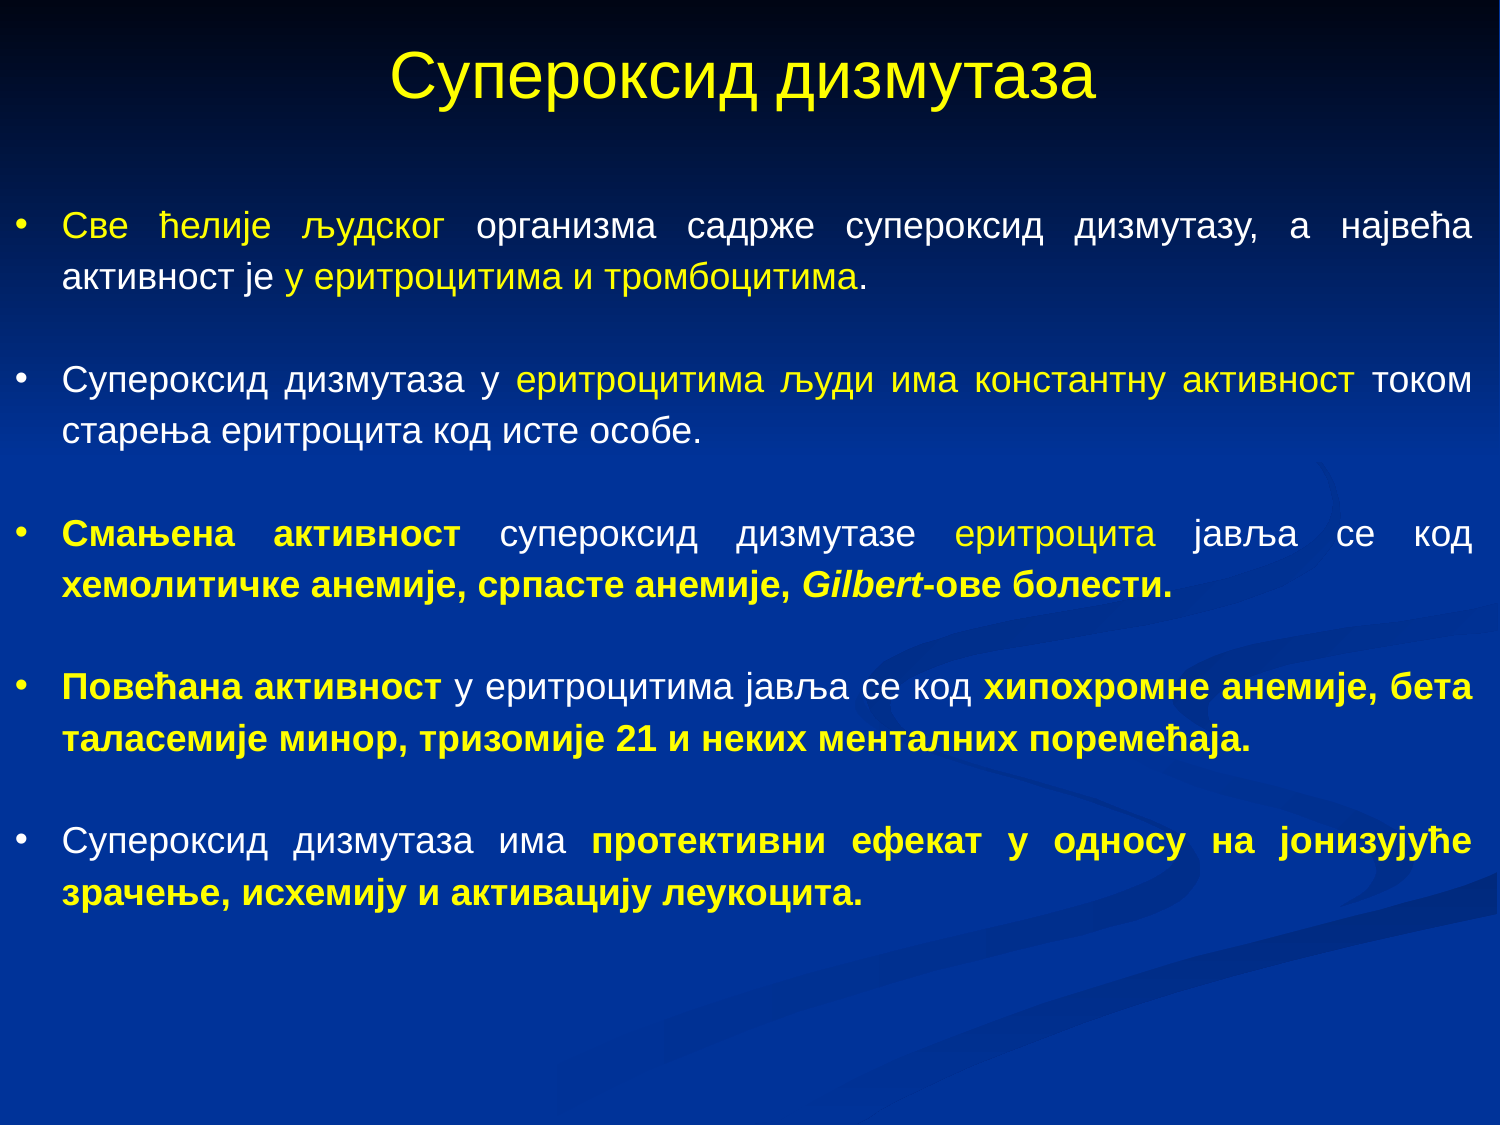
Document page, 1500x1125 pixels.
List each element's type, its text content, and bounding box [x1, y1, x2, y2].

text_box Супероксид дизмутаза [374, 24, 1125, 120]
text_box Све ћелије људског организма садрже супероксид дизмутазу, а највећа активност је у еритроцитима и тромбоцитима. Супероксид дизмутаза у еритроцитима људи има константну активност током старења еритроцита код исте особе. Смањена активност супероксид дизмутазе еритроцита јавља се код хемолитичке анемије, српасте анемије, Gilbert-ове болести. Повећана активност у еритроцитима јавља се код хипохромне анемије, бета таласемије минор, тризомије 21 и неких менталних поремећаја. Супероксид дизмутаза има протективни ефекат у односу на јонизујуће зрачење, исхемију и активацију леукоцита. [0, 187, 1488, 920]
